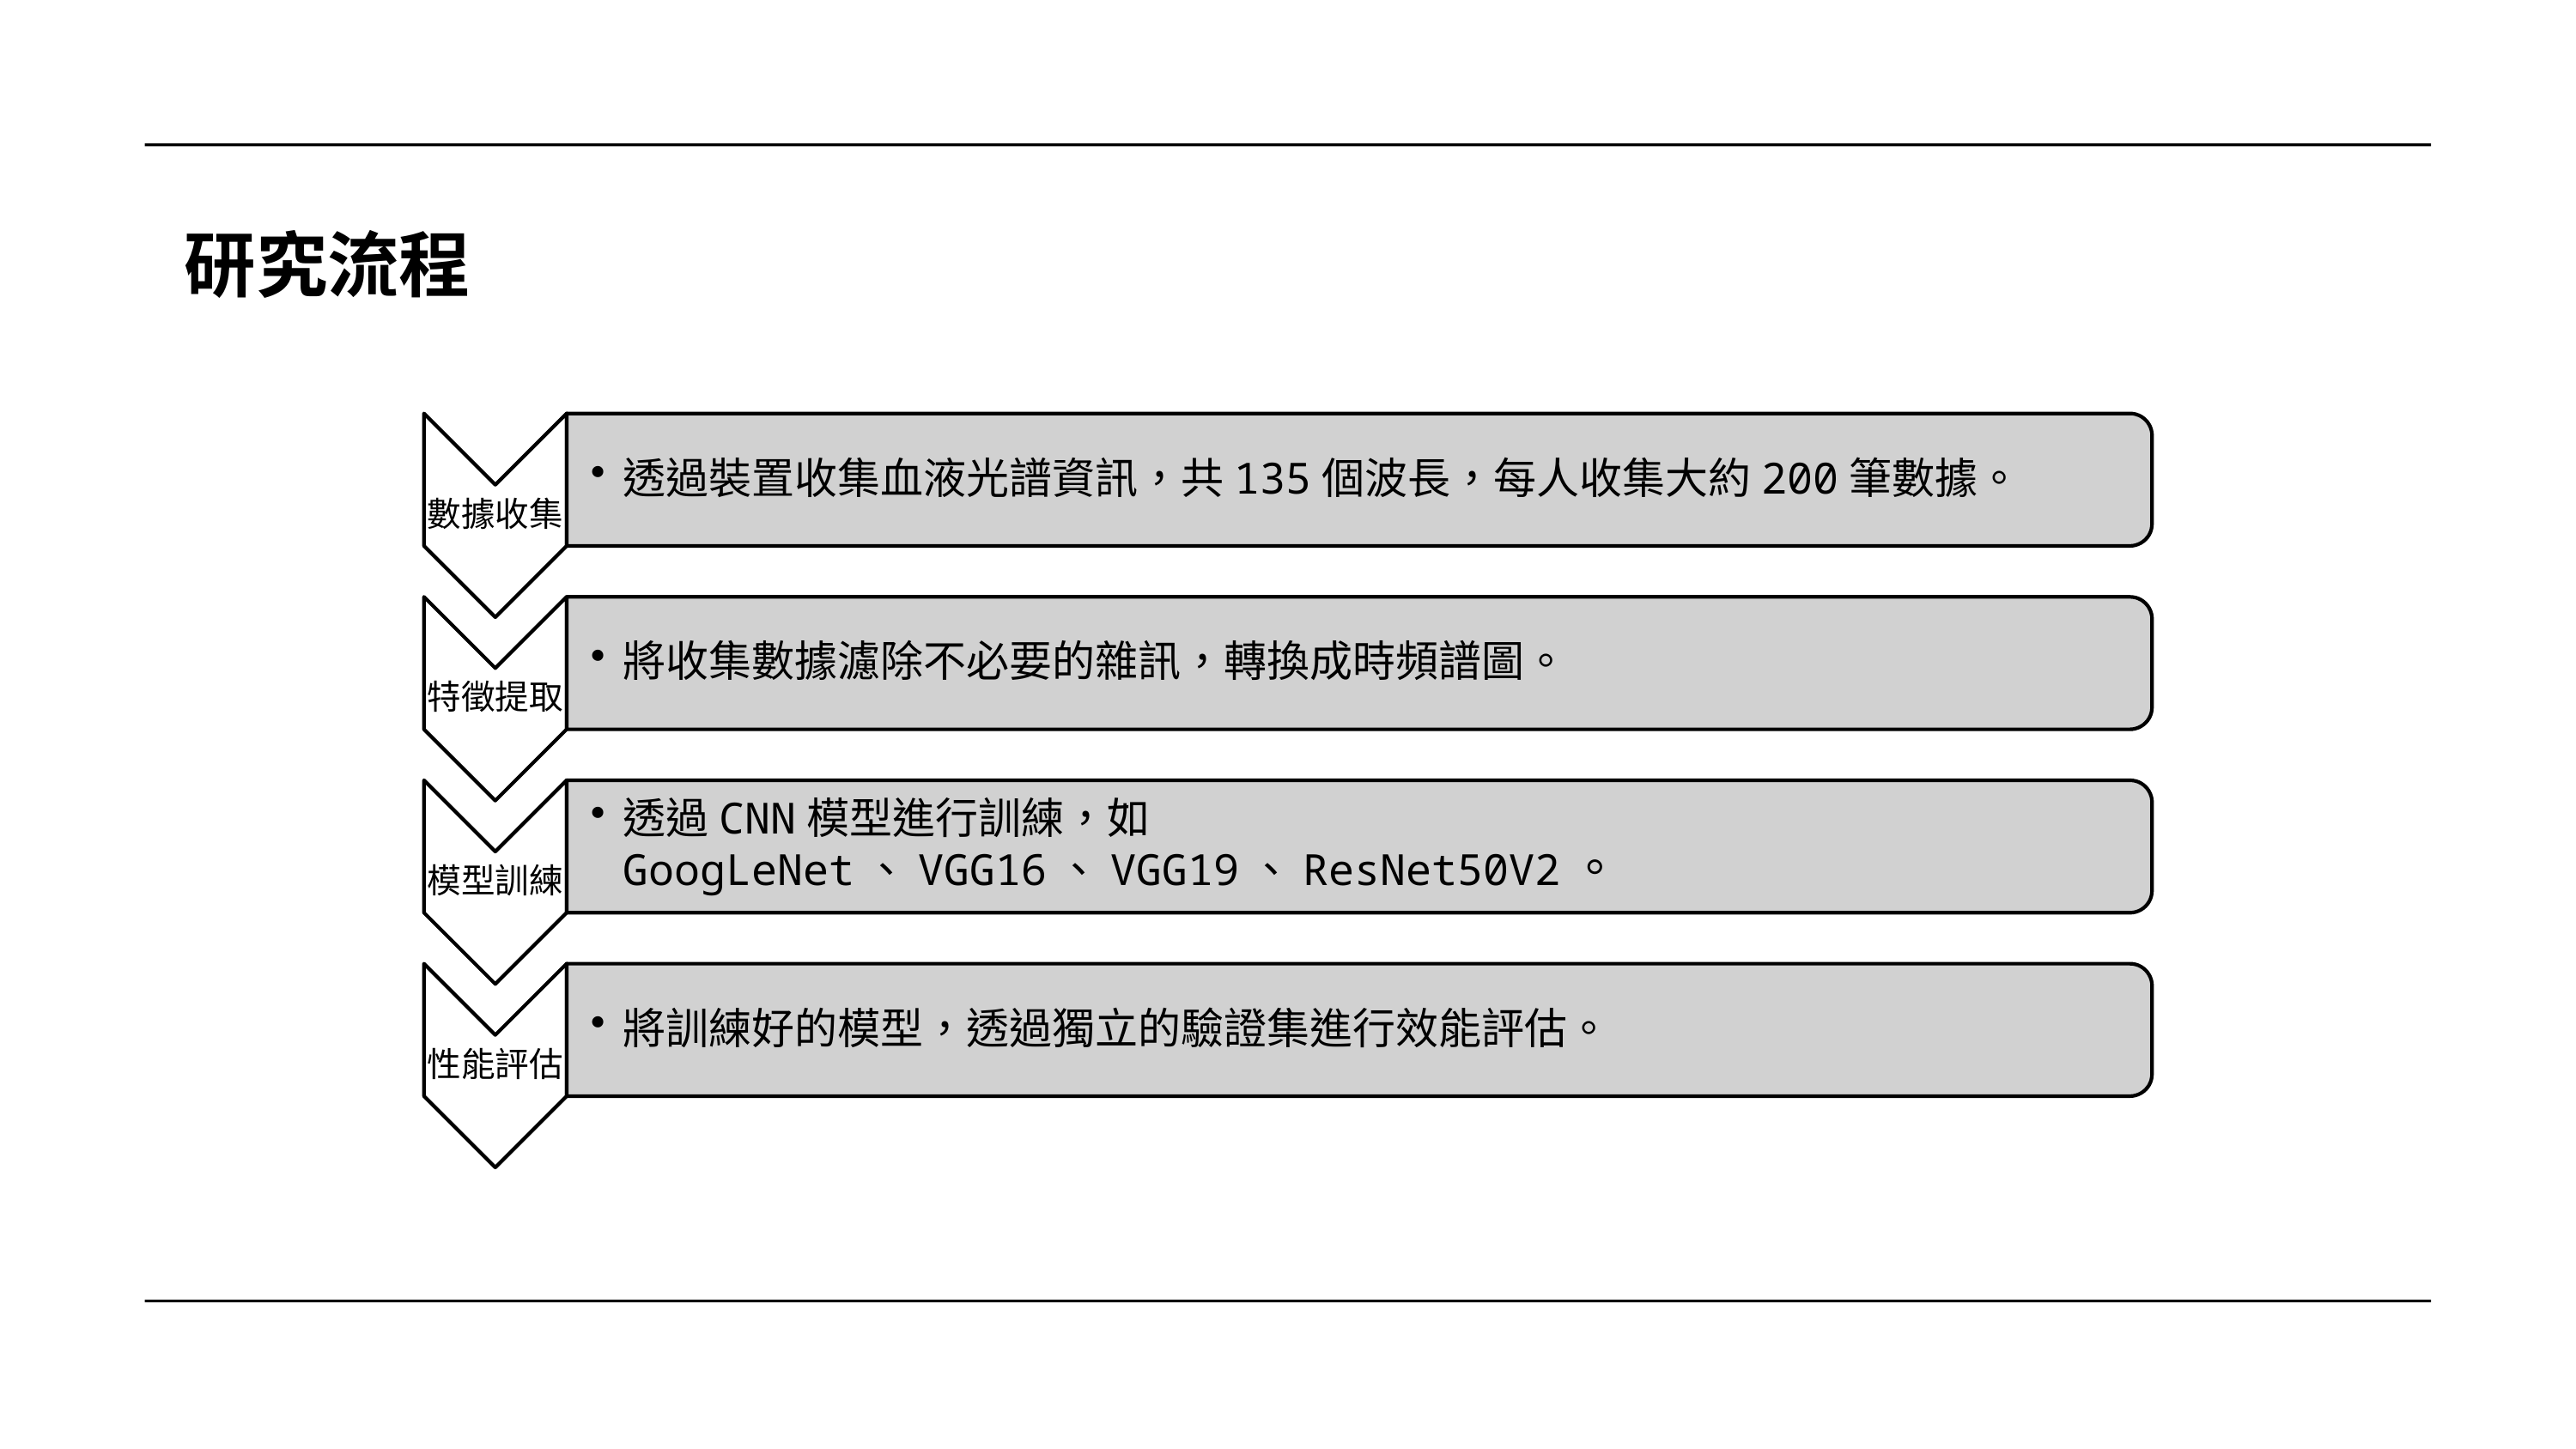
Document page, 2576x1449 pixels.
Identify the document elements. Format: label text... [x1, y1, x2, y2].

text_box 研究流程 [161, 177, 494, 306]
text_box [423, 412, 2153, 1168]
